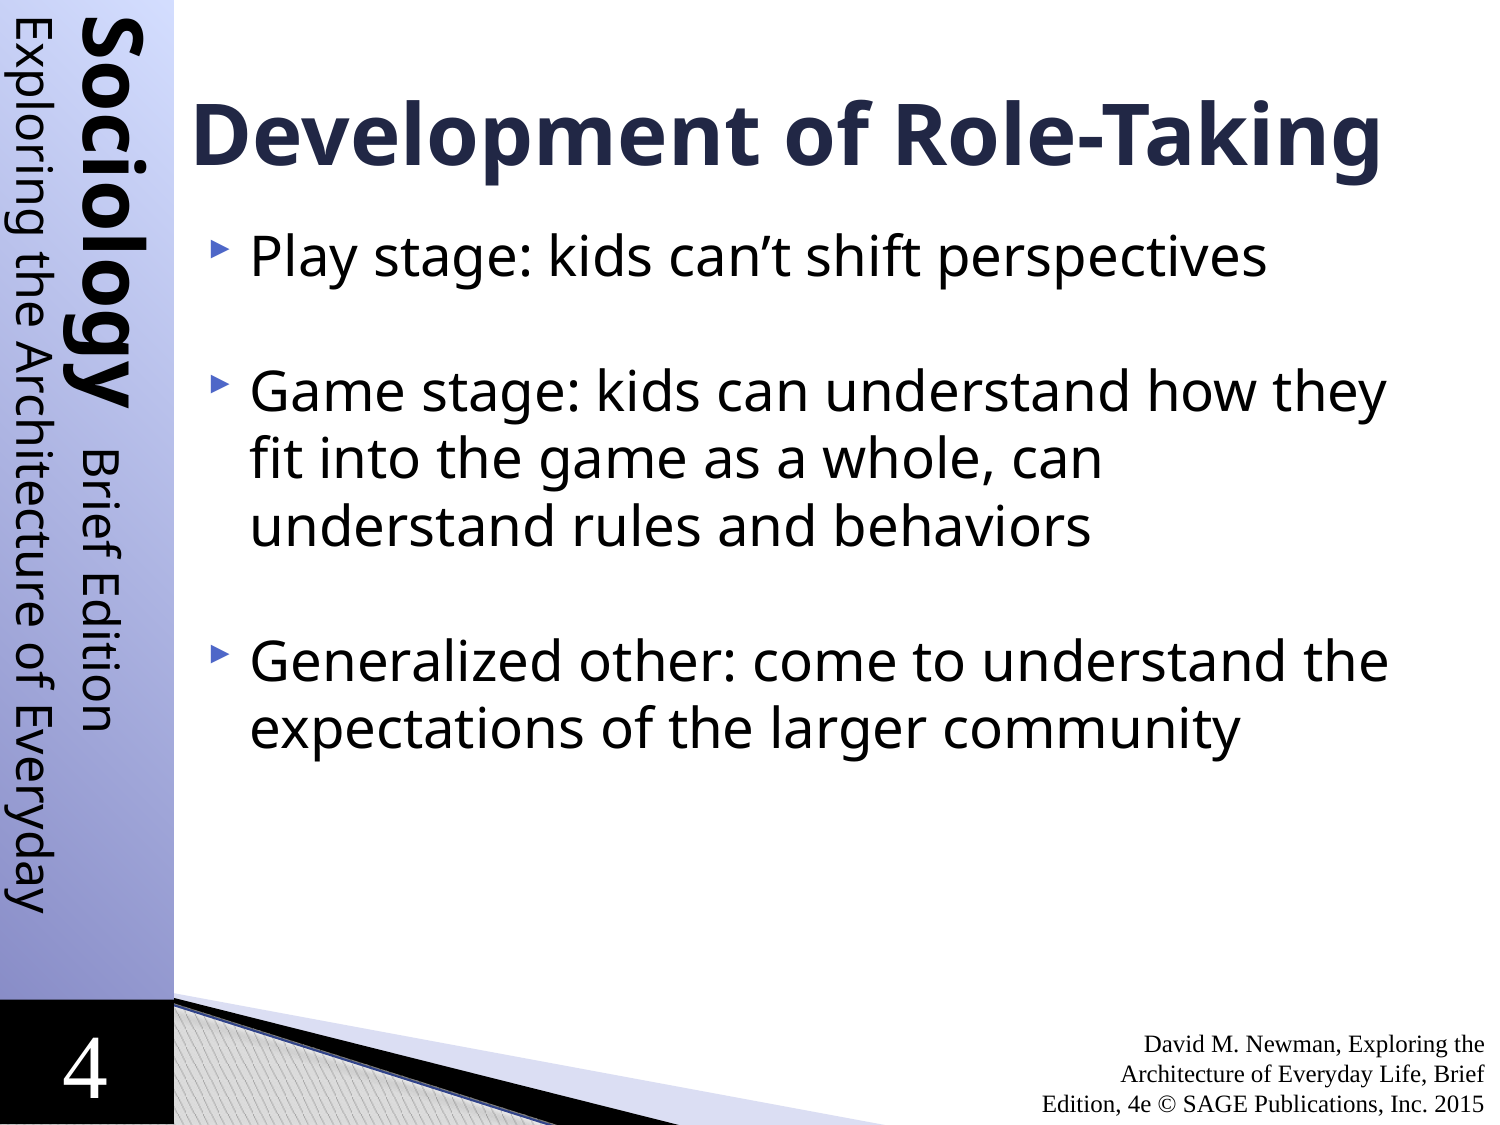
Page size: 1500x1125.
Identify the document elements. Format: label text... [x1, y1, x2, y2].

list Play stage: kids can’t shift perspectives Game stage: kids can understand how they fit into the game as a whole, can understand rules and behaviors Generalized other: come to understand the expectations of the larger community [174, 225, 1413, 955]
title Development of Role-Taking [174, 37, 1500, 225]
footer David M. Newman, Exploring the Architecture of Everyday Life, Brief Edition, 4e © SAGE Publications, Inc. 2015 [1025, 1065, 1500, 1125]
picture [174, 1003, 558, 1125]
